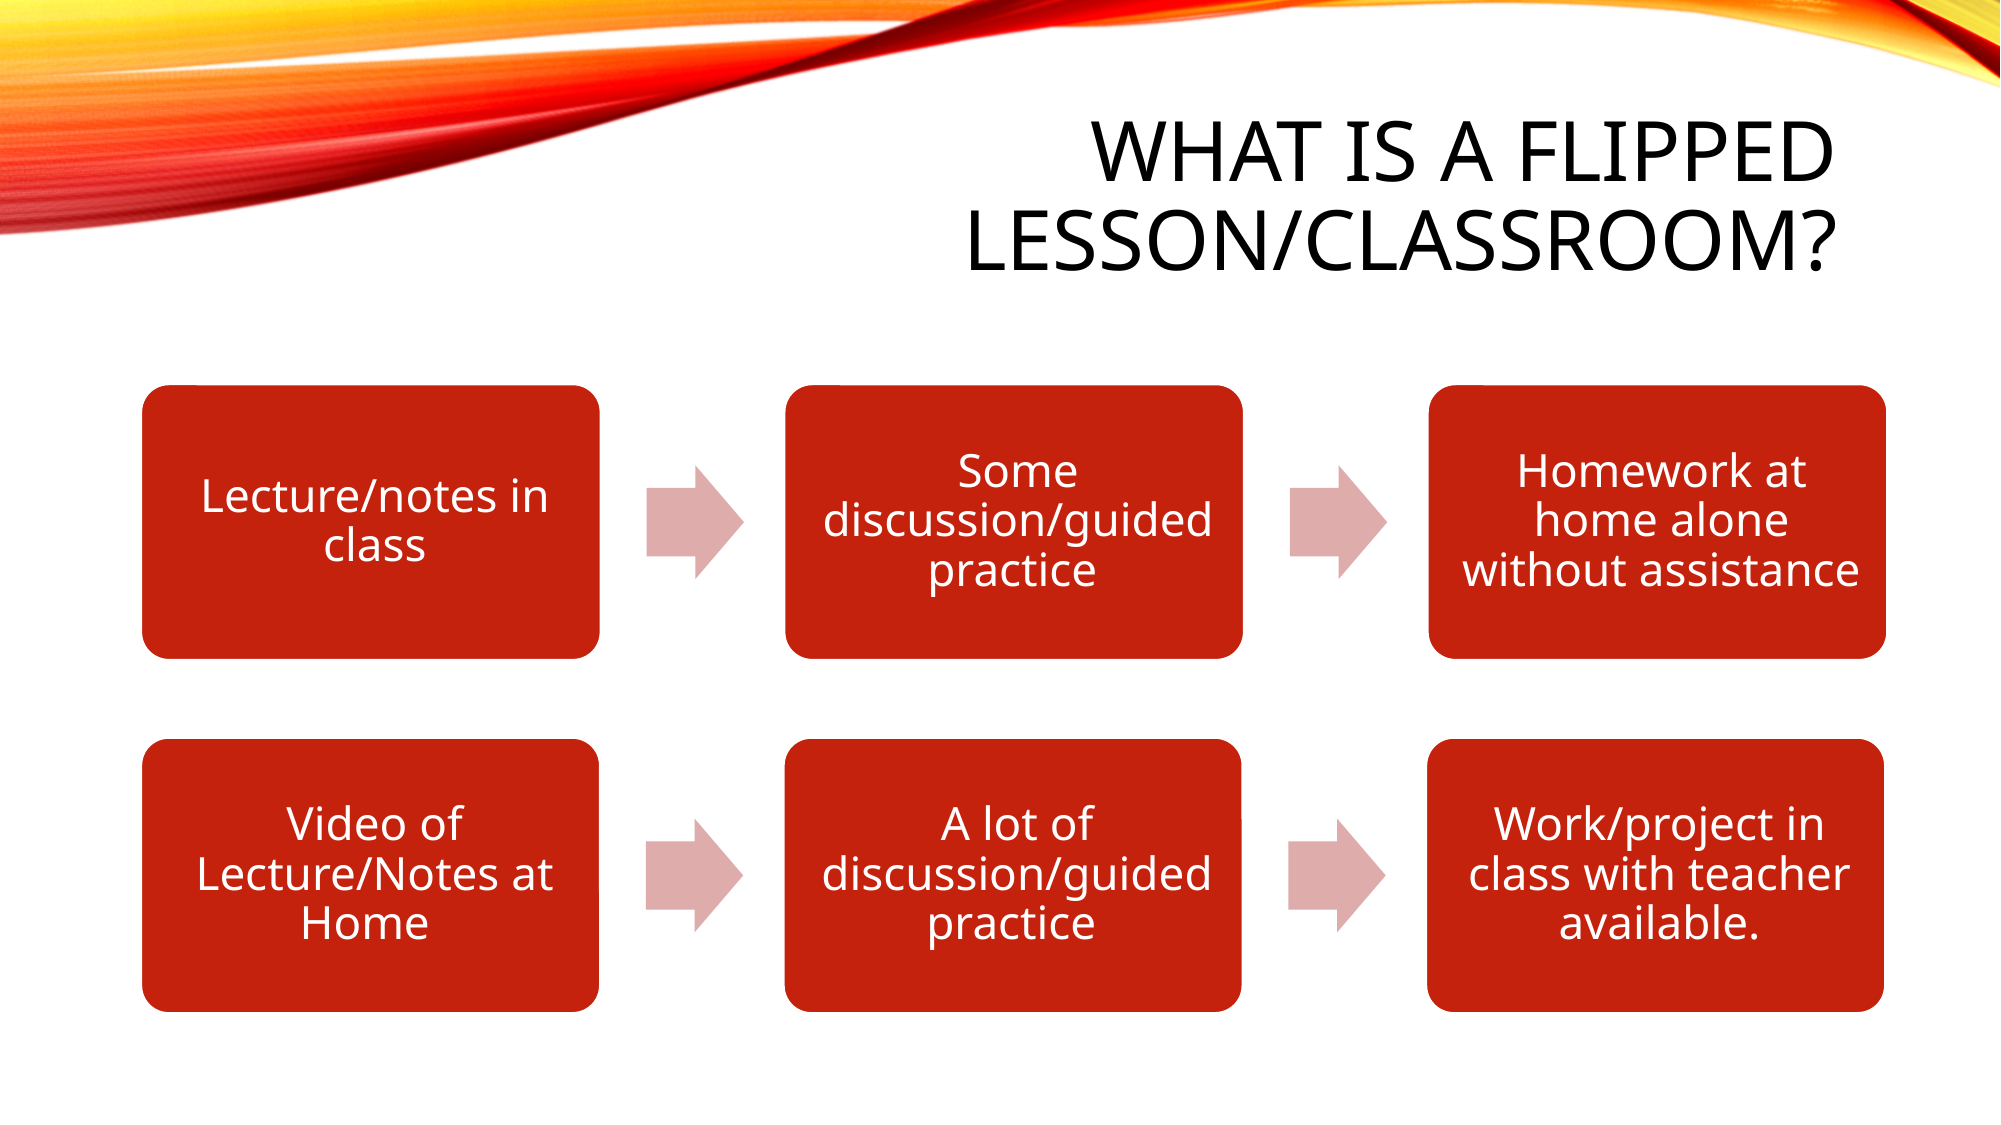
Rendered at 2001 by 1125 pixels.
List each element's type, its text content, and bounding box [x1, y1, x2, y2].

picture [0, 0, 2000, 237]
title What is a flipped lesson/classroom? [149, 90, 1875, 308]
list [139, 326, 1889, 719]
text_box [139, 666, 1887, 1085]
